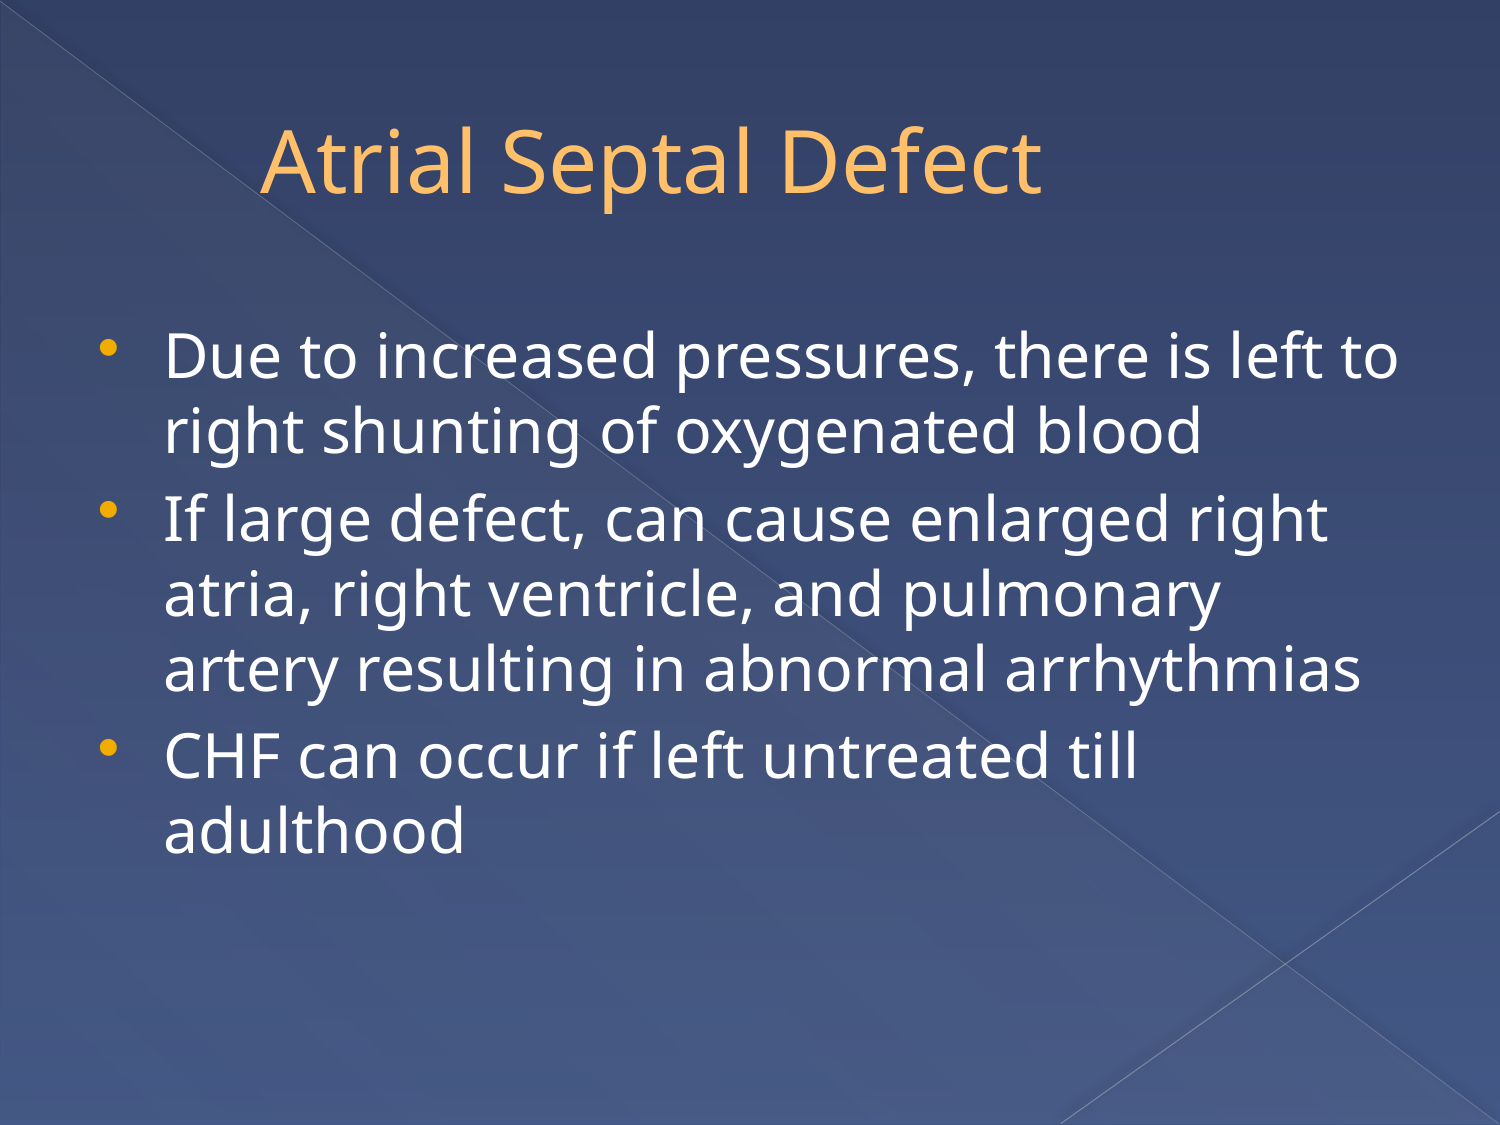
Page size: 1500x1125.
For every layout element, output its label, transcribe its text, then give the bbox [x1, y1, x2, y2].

title Atrial Septal Defect [75, 43, 1425, 274]
list Due to increased pressures, there is left to right shunting of oxygenated blood If large defect, can cause enlarged right atria, right ventricle, and pulmonary artery resulting in abnormal arrhythmias CHF can occur if left untreated till adulthood [75, 308, 1425, 1059]
